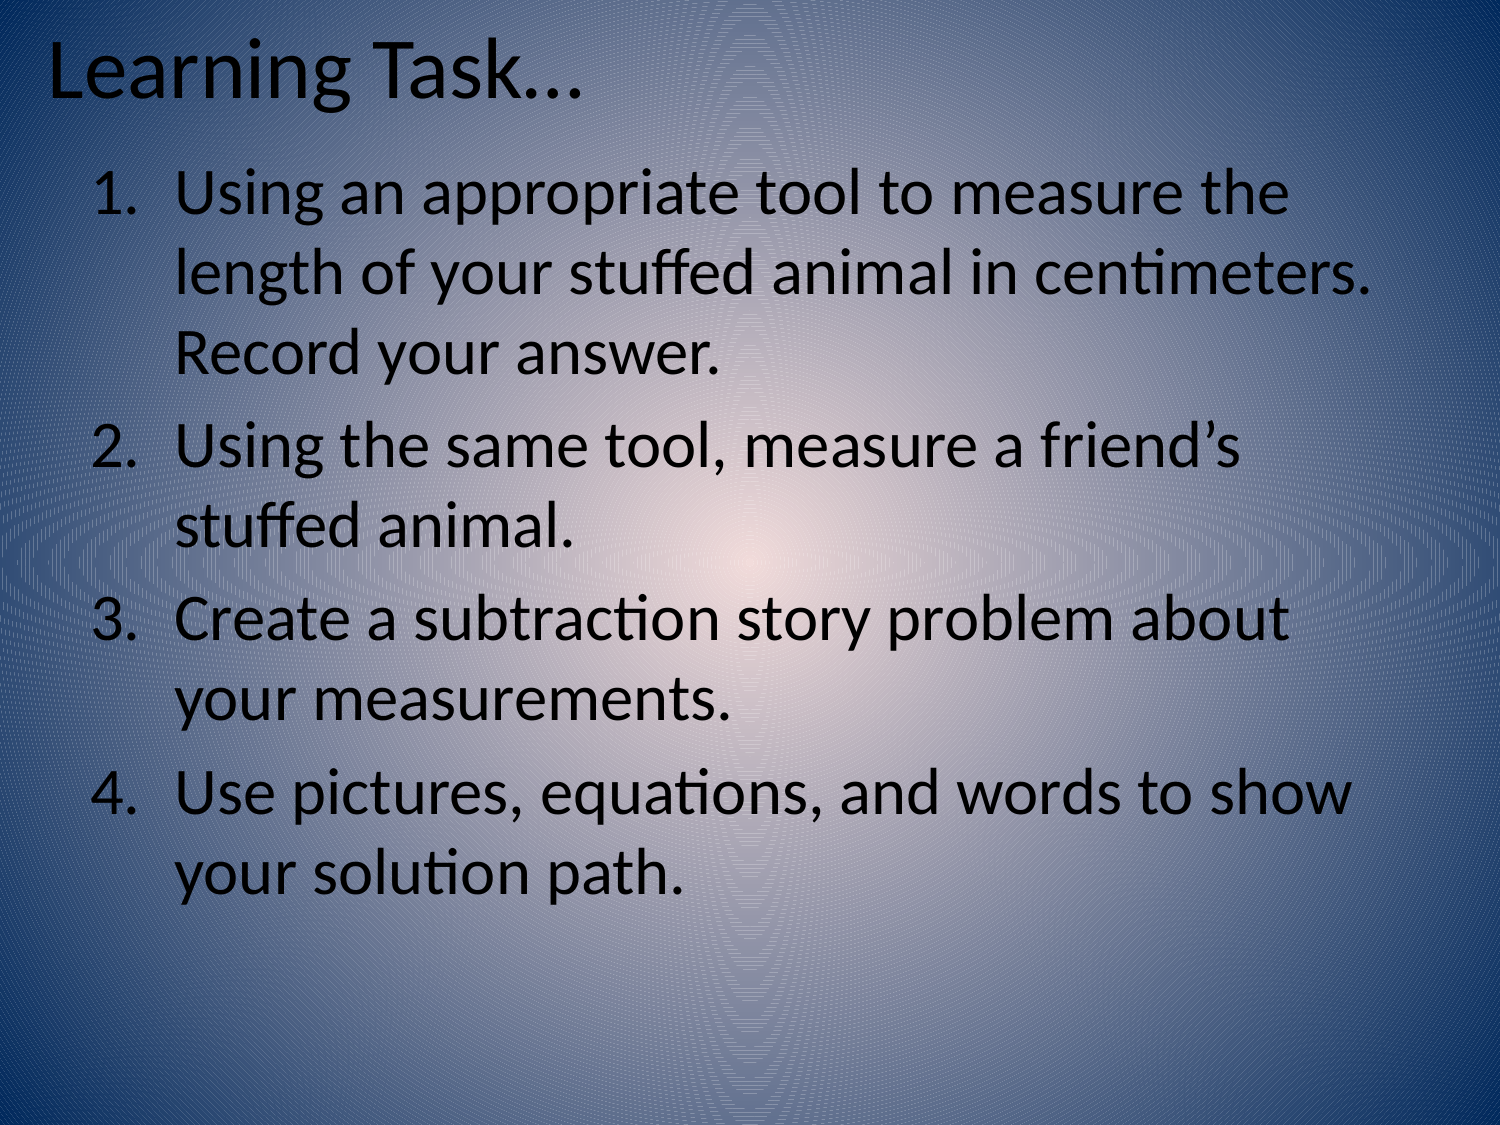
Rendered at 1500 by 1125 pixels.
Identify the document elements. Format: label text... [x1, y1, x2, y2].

title Learning Task… [33, 3, 1383, 124]
list Using an appropriate tool to measure the length of your stuffed animal in centimeters. Record your answer. Using the same tool, measure a friend’s stuffed animal. Create a subtraction story problem about your measurements. Use pictures, equations, and words to show your solution path. [75, 140, 1425, 1010]
